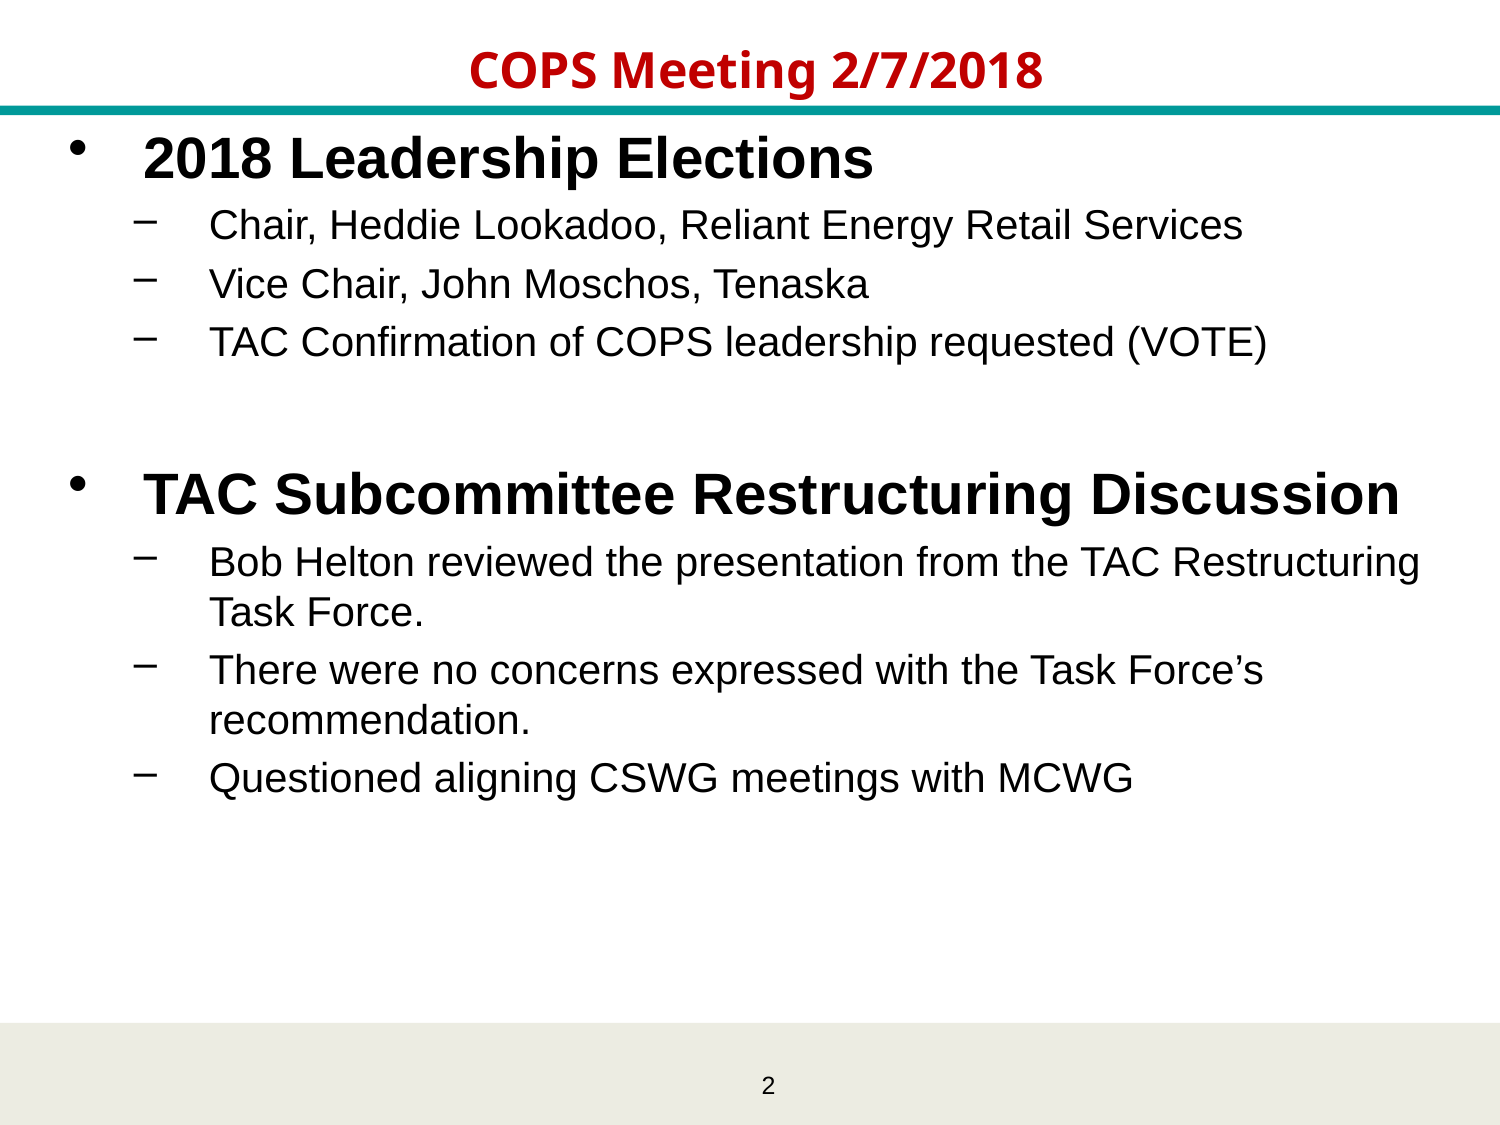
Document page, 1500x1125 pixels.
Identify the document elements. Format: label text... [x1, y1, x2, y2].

list 2018 Leadership Elections Chair, Heddie Lookadoo, Reliant Energy Retail Services Vice Chair, John Moschos, Tenaska TAC Confirmation of COPS leadership requested (VOTE) TAC Subcommittee Restructuring Discussion Bob Helton reviewed the presentation from the TAC Restructuring Task Force. There were no concerns expressed with the Task Force’s recommendation. Questioned aligning CSWG meetings with MCWG [43, 112, 1469, 1013]
title COPS Meeting 2/7/2018 [62, 12, 1450, 112]
